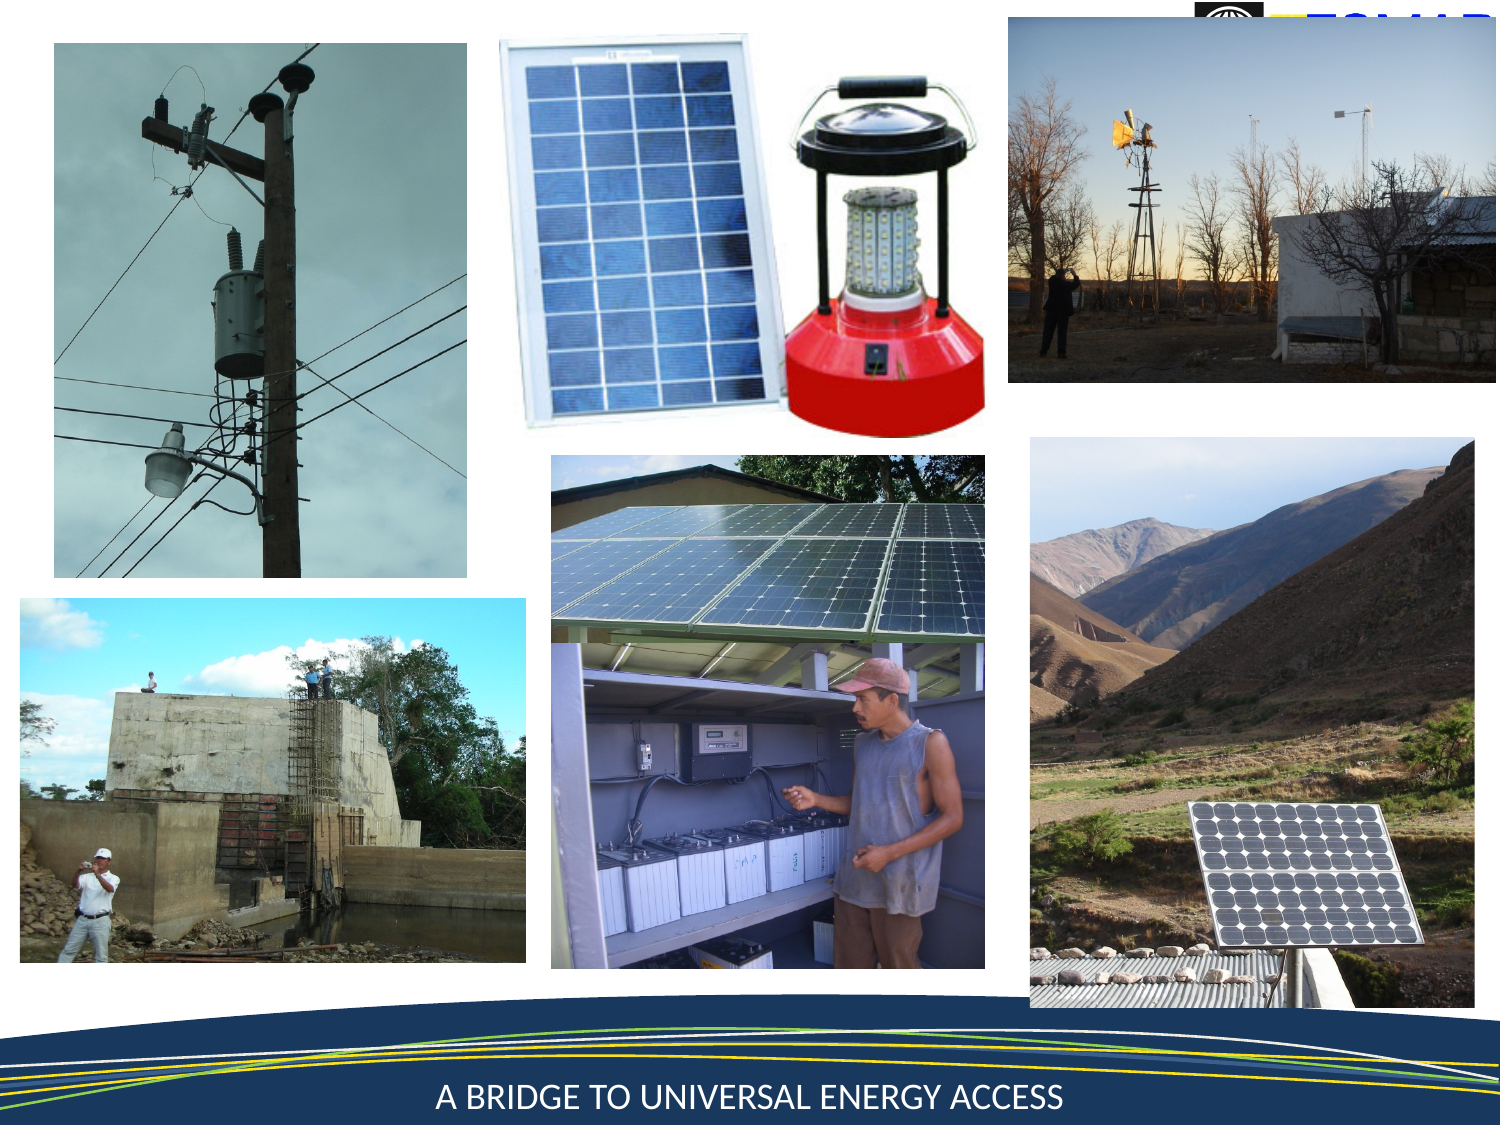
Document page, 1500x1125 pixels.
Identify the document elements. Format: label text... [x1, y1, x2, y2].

picture [1029, 437, 1475, 1008]
slide_number 8 [1074, 1042, 1425, 1103]
picture [550, 455, 985, 969]
text_box [10, 1028, 1285, 1064]
picture [499, 33, 991, 438]
text_box [0, 994, 1500, 1064]
picture [53, 0, 468, 579]
picture [19, 598, 527, 963]
picture [1008, 1, 1499, 384]
text_box A Bridge to Universal Energy Access [0, 1064, 1500, 1125]
text_box [1425, 1060, 1499, 1064]
text_box [389, 1026, 852, 1045]
